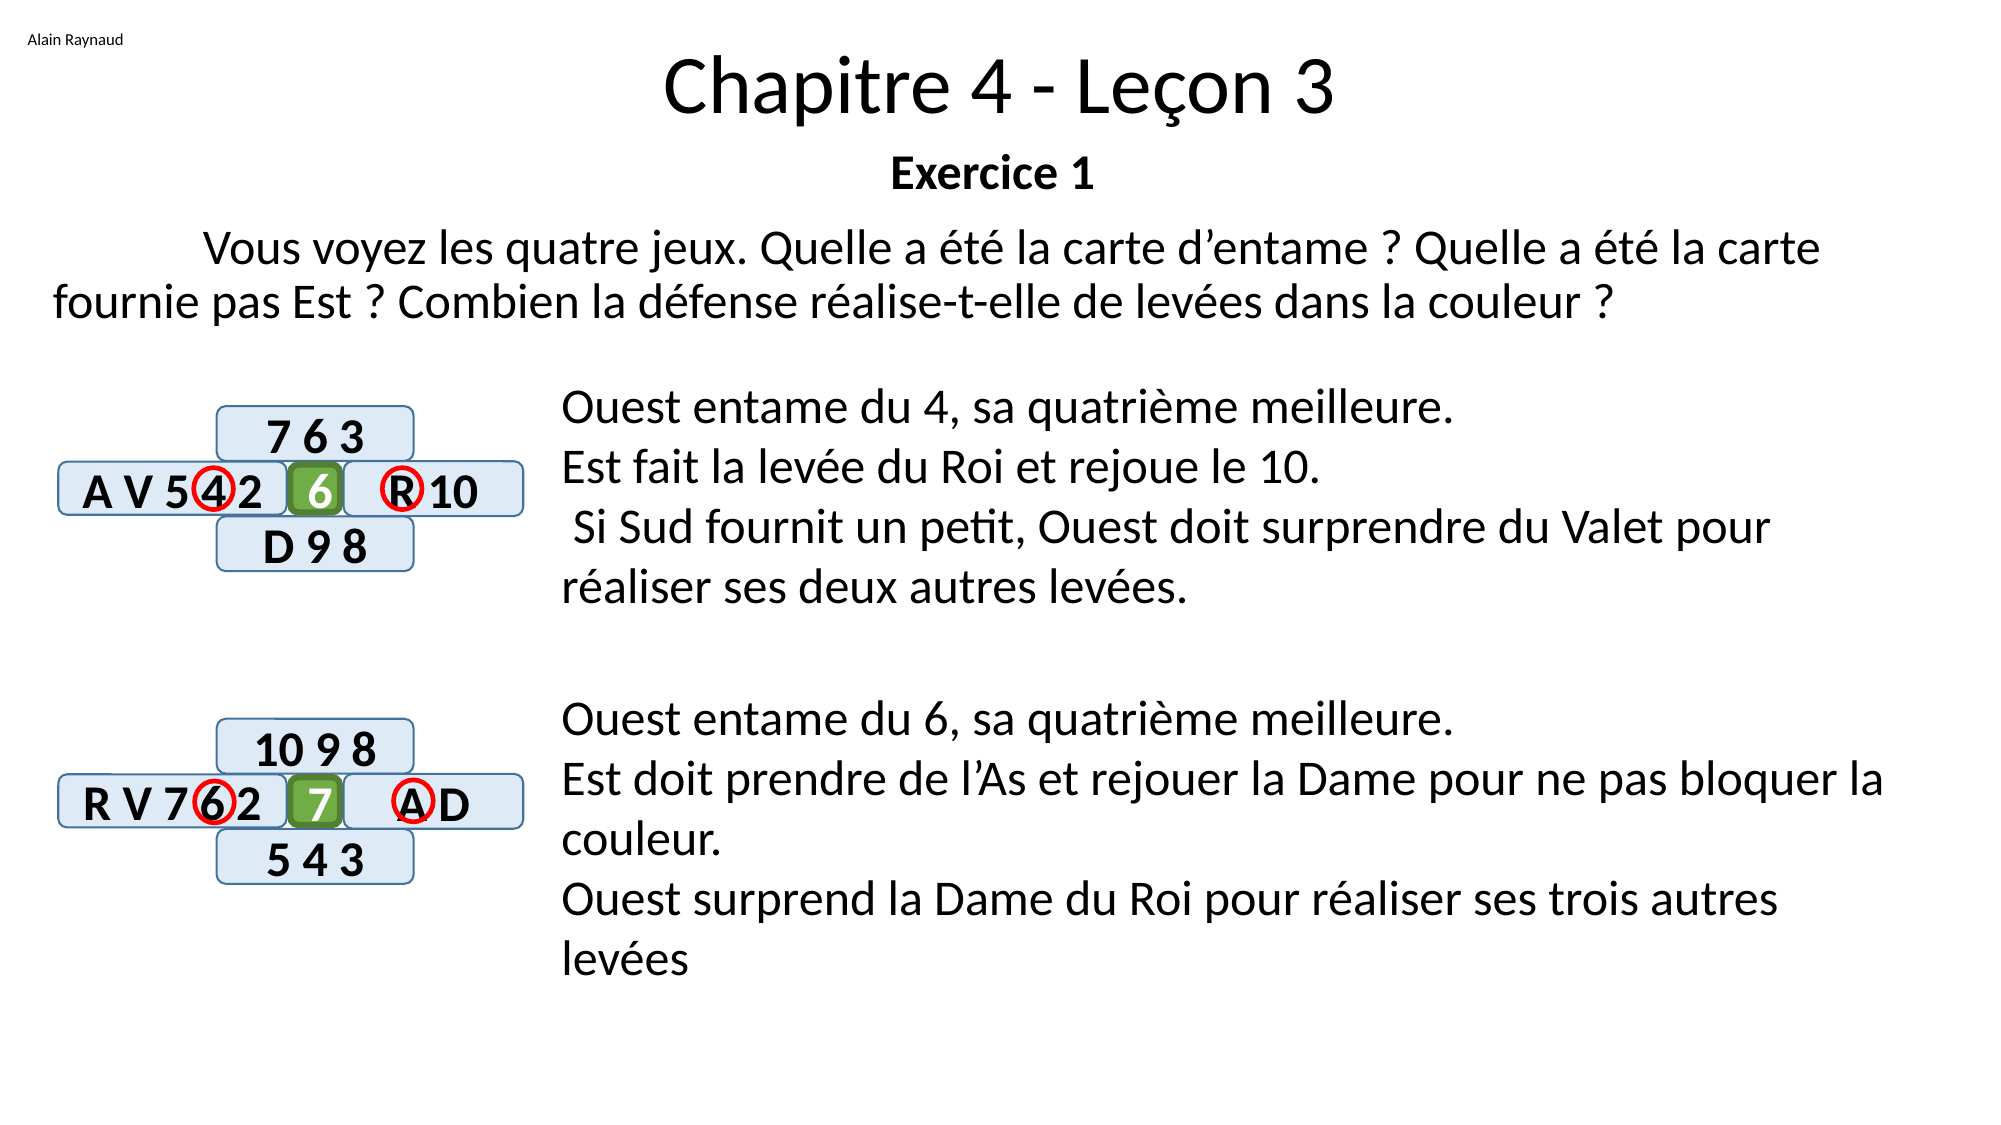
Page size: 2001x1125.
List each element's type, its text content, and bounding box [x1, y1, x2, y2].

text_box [58, 718, 524, 884]
text_box Ouest entame du 4, sa quatrième meilleure. Est fait la levée du Roi et rejoue le 10. Si Sud fournit un petit, Ouest doit surprendre du Valet pour réaliser ses deux autres levées. [546, 366, 1924, 622]
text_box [58, 406, 524, 572]
title Chapitre 4 - Leçon 3 [249, 38, 1750, 139]
subtitle Exercice 1 Vous voyez les quatre jeux. Quelle a été la carte d’entame ? Quelle a été la carte fournie pas Est ? Combien la défense réalise-t-elle de levées dans la couleur ? [37, 139, 1948, 1088]
text_box Alain Raynaud [12, 21, 147, 57]
text_box Ouest entame du 6, sa quatrième meilleure. Est doit prendre de l’As et rejouer la Dame pour ne pas bloquer la couleur. Ouest surprend la Dame du Roi pour réaliser ses trois autres levées [546, 678, 1924, 993]
